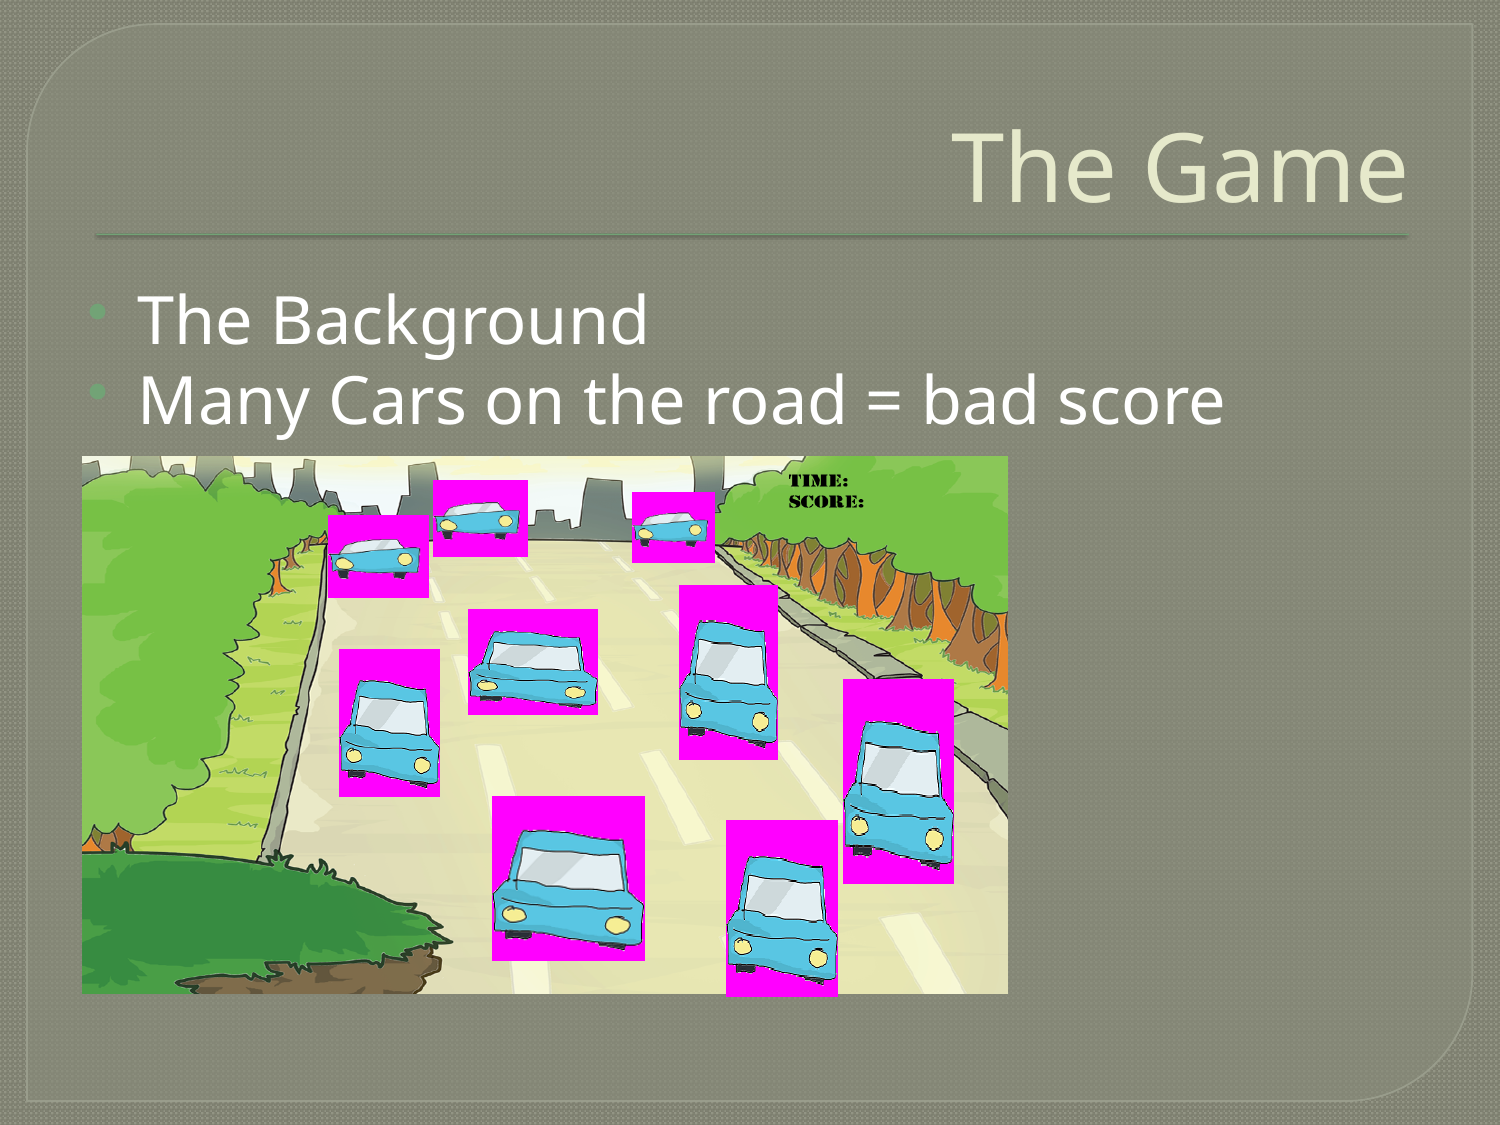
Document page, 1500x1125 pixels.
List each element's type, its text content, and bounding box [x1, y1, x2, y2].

list The Background Many Cars on the road = bad score [75, 270, 1425, 1013]
picture [81, 456, 1009, 997]
title The Game [75, 41, 1425, 230]
